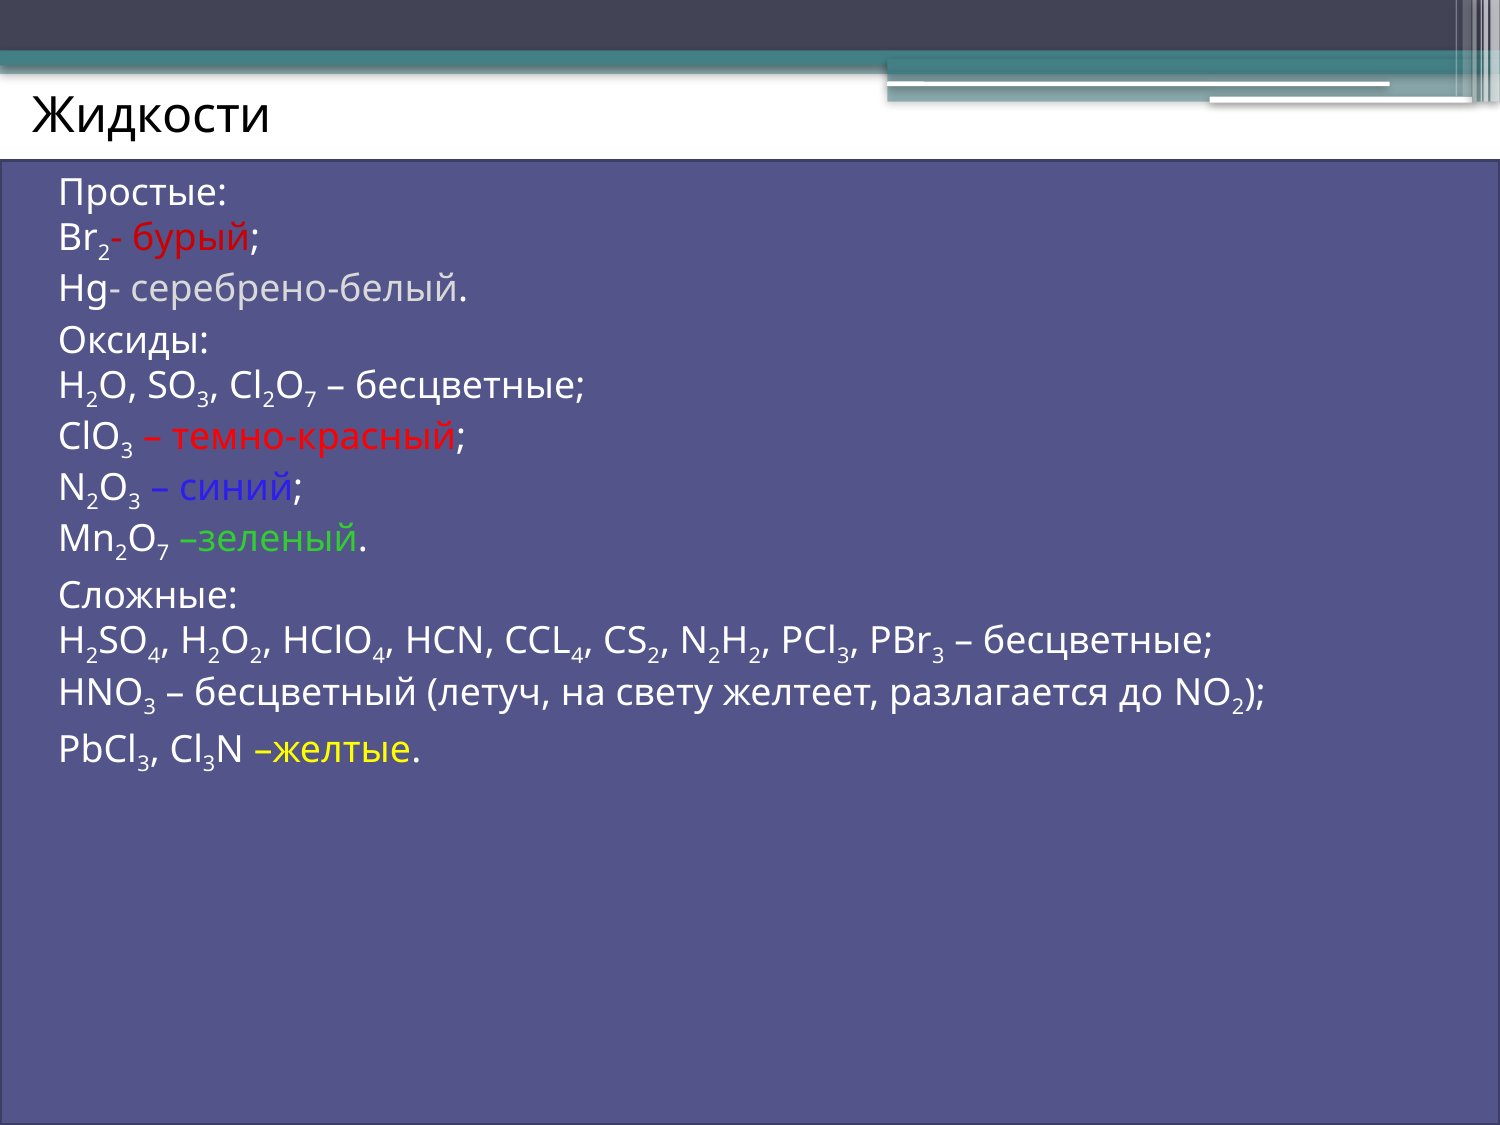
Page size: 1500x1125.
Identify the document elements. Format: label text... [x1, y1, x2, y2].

title Жидкости [17, 66, 315, 158]
list Простые: Br2- бурый; Hg- серебрено-белый. Оксиды: H2O, SO3, Cl2O7 – бесцветные; ClO3 – темно-красный; N2O3 – синий; Mn2O7 –зеленый. Сложные: H2SO4, H2O2, HClO4, HCN, CCL4, CS2, N2H2, PCl3, PBr3 – бесцветные; HNO3 – бесцветный (летуч, на свету желтеет, разлагается до NO2); PbCl3, Cl3N –желтые. [0, 159, 1500, 1125]
